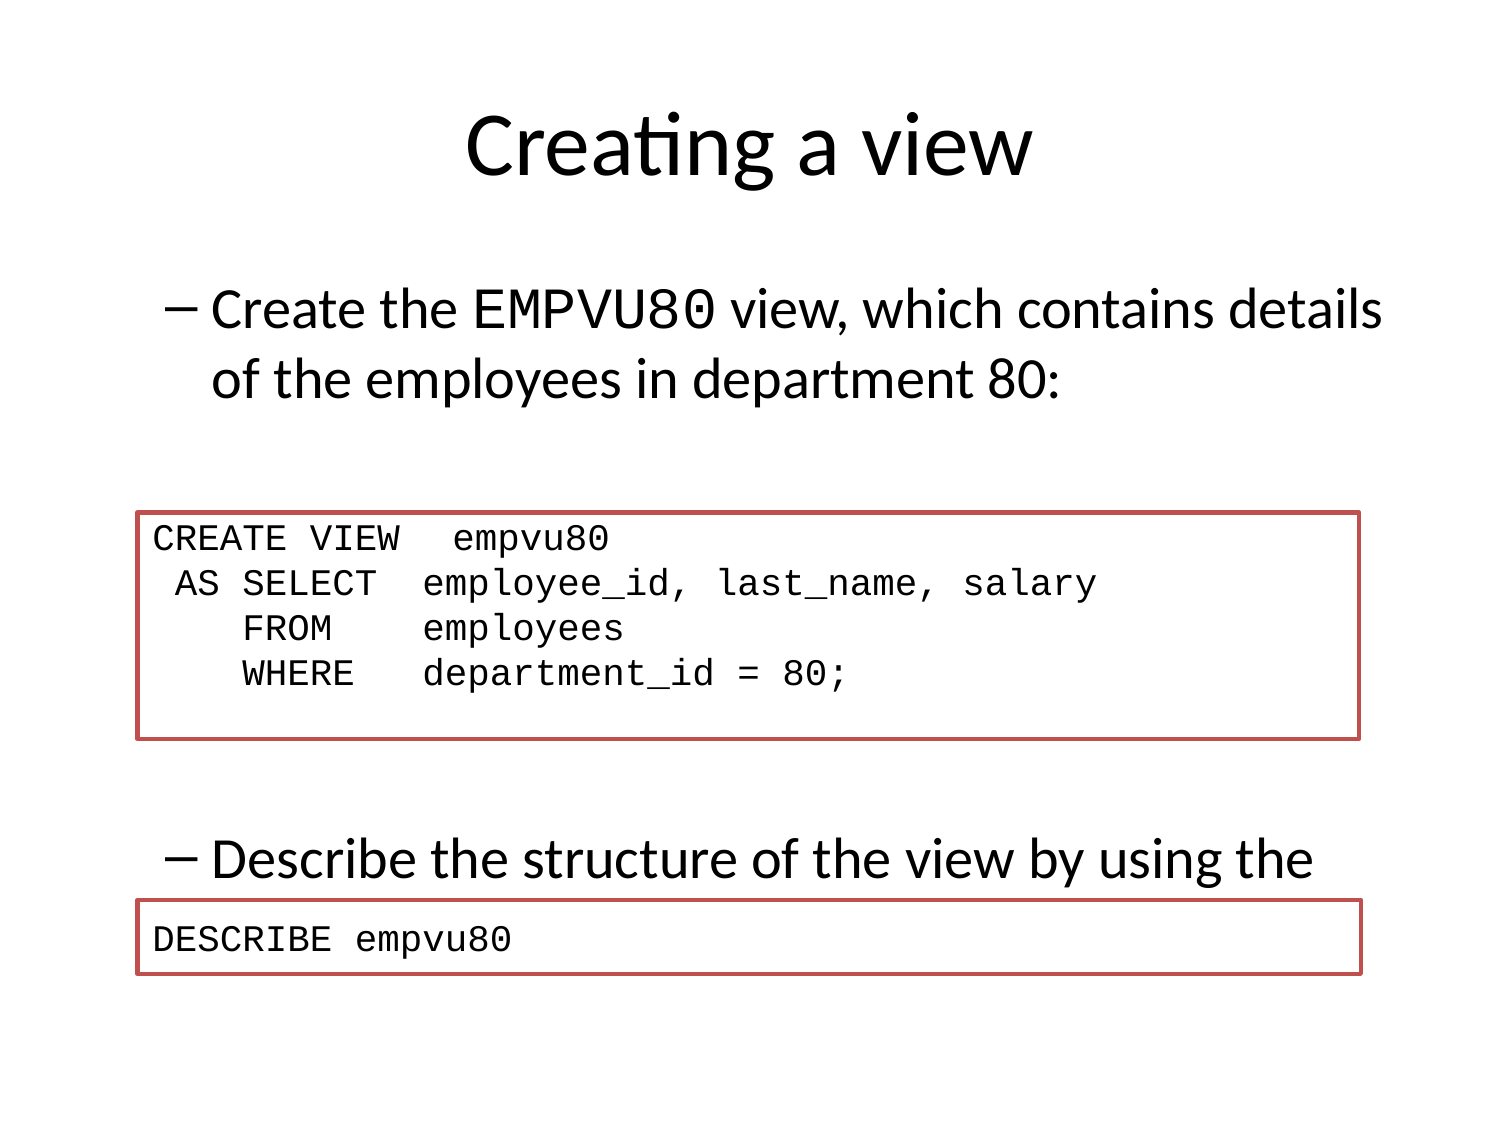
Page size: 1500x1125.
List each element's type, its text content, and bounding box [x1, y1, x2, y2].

text_box CREATE VIEW empvu80 AS SELECT employee_id, last_name, salary FROM employees WHERE department_id = 80; [135, 510, 1361, 741]
title Creating a view [75, 45, 1425, 233]
text_box DESCRIBE empvu80 [135, 898, 1363, 976]
list Create the EMPVU80 view, which contains details of the employees in department 80: Describe the structure of the view by using the iSQL*Plus DESCRIBE command: [75, 262, 1425, 1005]
